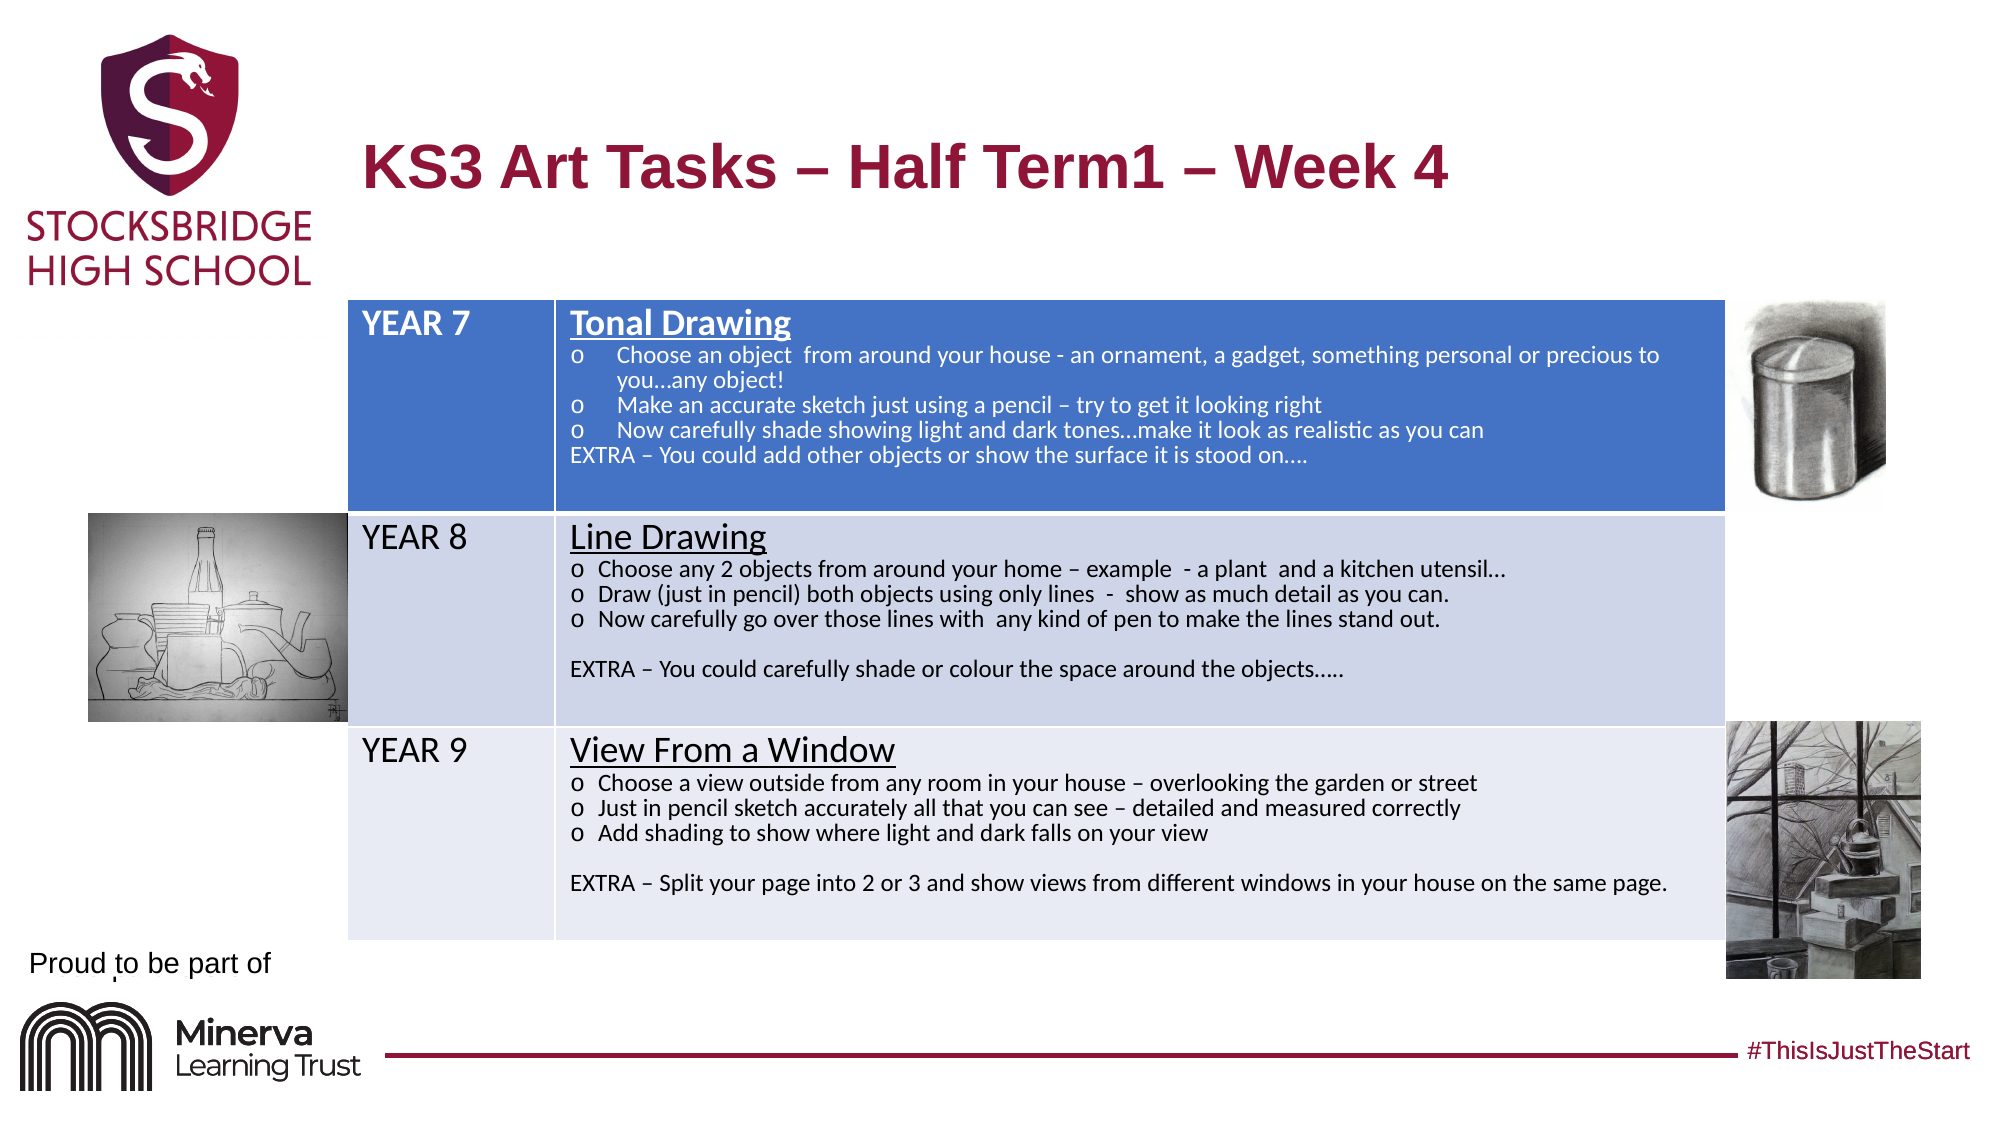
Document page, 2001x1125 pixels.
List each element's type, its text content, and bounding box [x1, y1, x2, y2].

picture [88, 512, 348, 722]
title KS3 Art Tasks – Half Term1 – Week 4 [347, 59, 1727, 278]
table_cell View From a Window Choose a view outside from any room in your house – overlooking the garden or street Just in pencil sketch accurately all that you can see – detailed and measured correctly Add shading to show where light and dark falls on your view EXTRA – Split your page into 2 or 3 and show views from different windows in your house on the same page. [556, 728, 1725, 940]
table_header YEAR 7 [348, 300, 554, 511]
picture [1726, 299, 1886, 514]
table_cell YEAR 9 [348, 728, 554, 940]
table_header Tonal Drawing Choose an object from around your house - an ornament, a gadget, something personal or precious to you…any object! Make an accurate sketch just using a pencil – try to get it looking right Now carefully shade showing light and dark tones…make it look as realistic as you can EXTRA – You could add other objects or show the surface it is stood on…. [556, 300, 1725, 511]
table_cell YEAR 8 [348, 516, 554, 726]
table_cell Line Drawing Choose any 2 objects from around your home – example - a plant and a kitchen utensil… Draw (just in pencil) both objects using only lines - show as much detail as you can. Now carefully go over those lines with any kind of pen to make the lines stand out. EXTRA – You could carefully shade or colour the space around the objects….. [556, 516, 1725, 726]
picture [1726, 721, 1921, 979]
picture [10, 17, 331, 342]
picture [20, 1002, 361, 1091]
